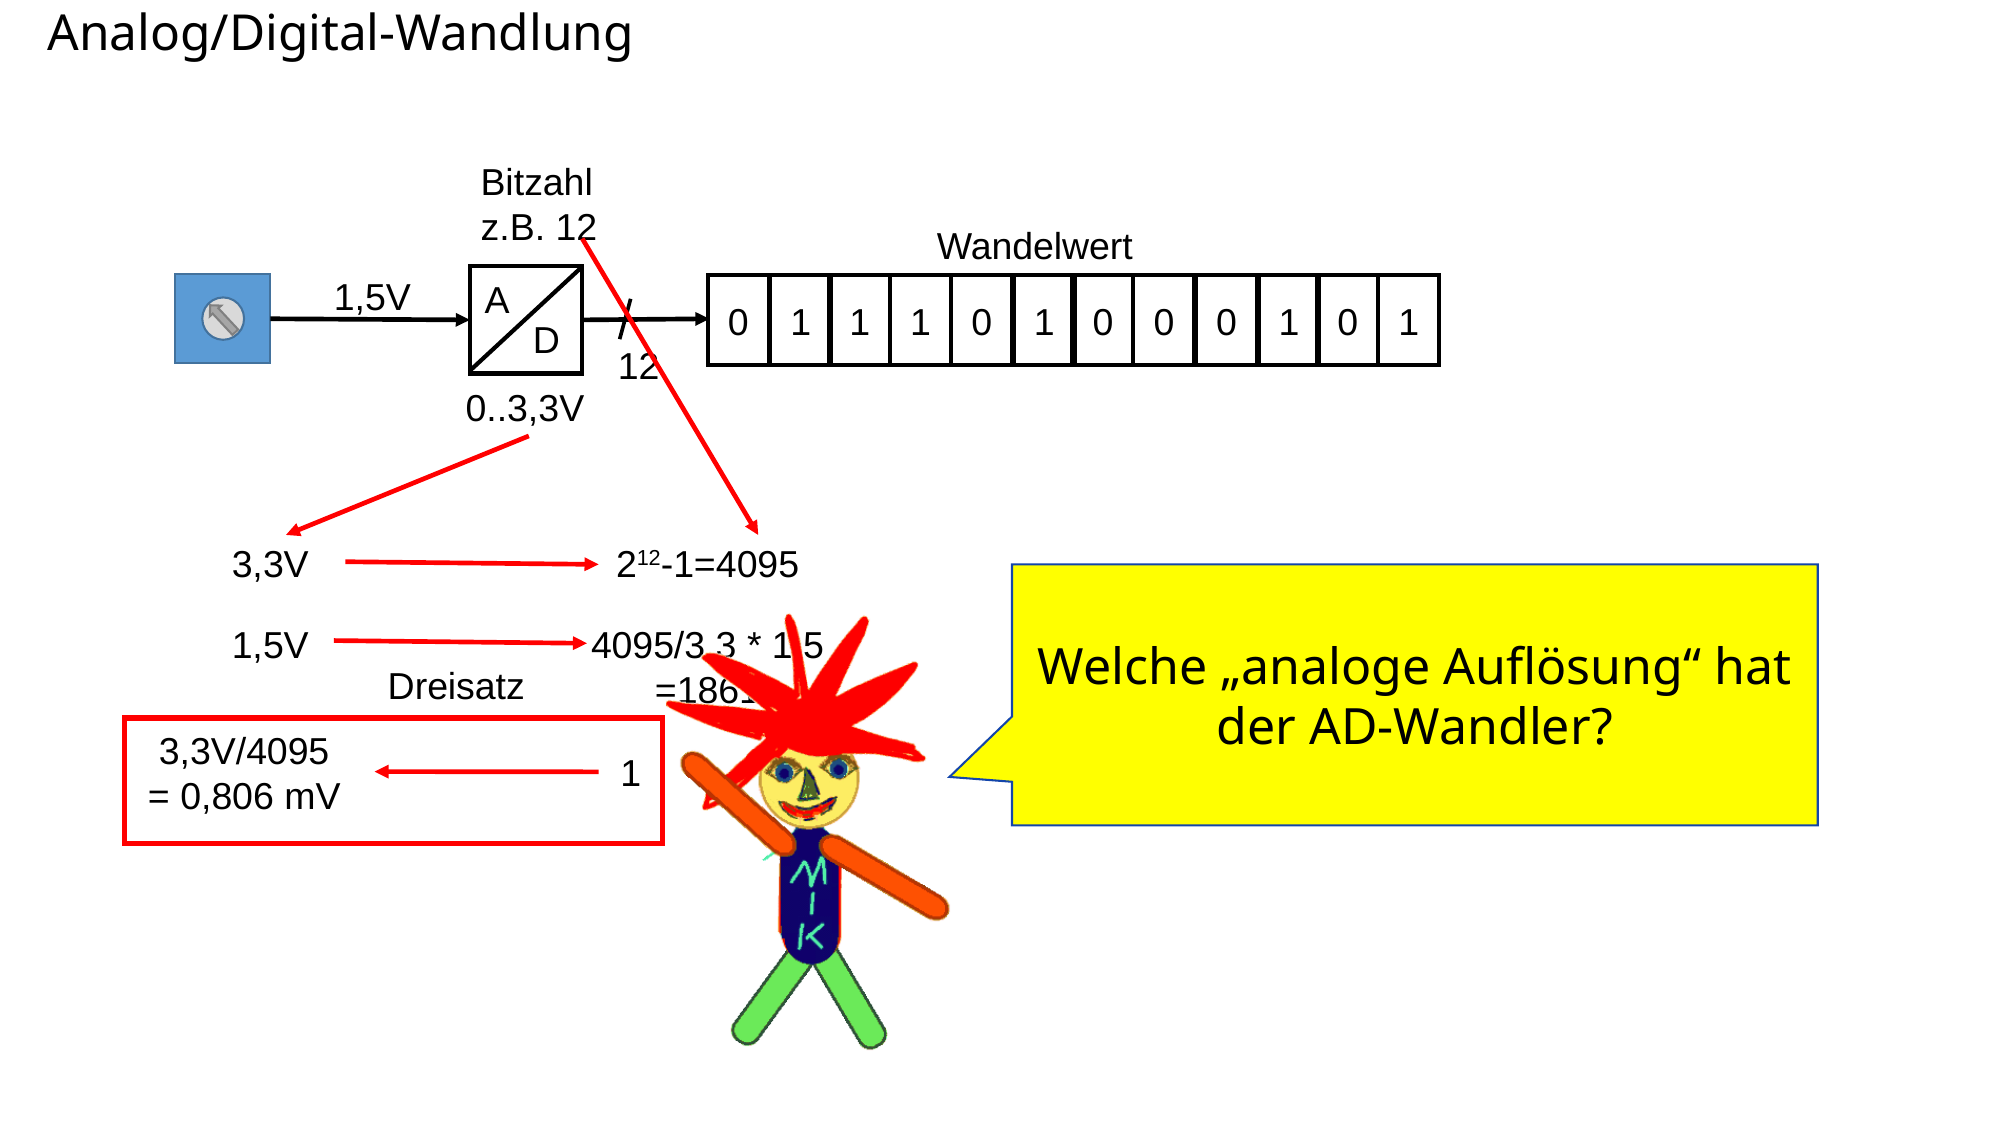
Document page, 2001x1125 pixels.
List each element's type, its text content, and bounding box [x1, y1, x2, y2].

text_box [175, 274, 271, 364]
text_box Welche „analoge Auflösung“ hat der AD-Wandler? [964, 563, 1819, 827]
text_box [123, 717, 647, 845]
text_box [582, 238, 759, 535]
text_box 1,5V [184, 613, 357, 673]
text_box Bitzahl z.B. 12 [465, 150, 622, 256]
picture [647, 598, 964, 1062]
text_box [333, 640, 587, 644]
text_box 212-1=4095 [564, 532, 852, 592]
text_box Dreisatz [369, 655, 543, 715]
text_box 1 [889, 274, 952, 366]
text_box 1 [769, 274, 828, 366]
text_box 3,3V [192, 532, 349, 592]
text_box 0 [952, 275, 1013, 366]
text_box 0 [759, 274, 769, 366]
text_box 0..3,3V [450, 376, 582, 436]
text_box 1,5V [286, 320, 459, 326]
text_box 1 [828, 274, 889, 366]
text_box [345, 561, 599, 565]
text_box 1 [1013, 275, 1071, 366]
text_box 0 [1195, 275, 1257, 366]
text_box 0 [1071, 275, 1132, 366]
text_box 4095/3,3 * 1,5 =1861 [564, 613, 647, 717]
title Analog/Digital-Wandlung [0, 0, 682, 69]
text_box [469, 266, 582, 374]
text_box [285, 436, 529, 535]
text_box 0 [1316, 274, 1377, 366]
text_box 1 [1377, 274, 1440, 366]
text_box Wandelwert [922, 214, 1257, 275]
text_box 1 [1257, 274, 1316, 366]
text_box 0 [1132, 275, 1195, 366]
text_box 1,5V [286, 265, 459, 318]
